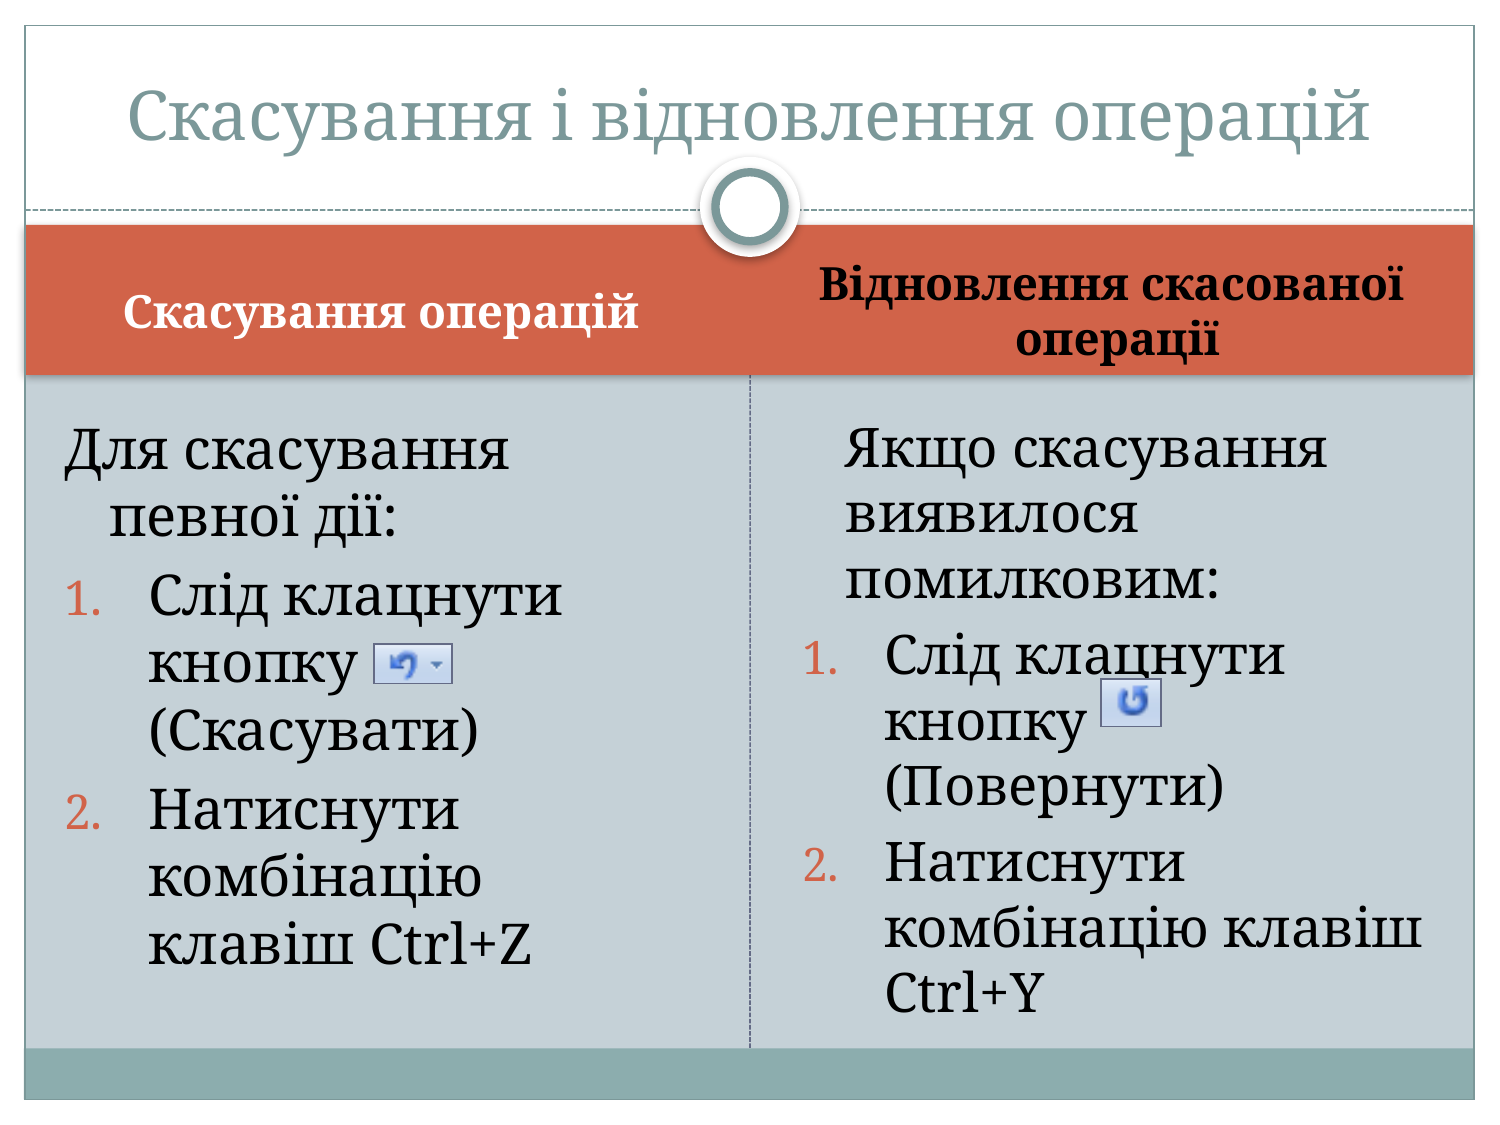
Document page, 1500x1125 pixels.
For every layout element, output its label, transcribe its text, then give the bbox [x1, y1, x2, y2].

list Якщо скасування виявилося помилковим: Слід клацнути кнопку (Повернути) Натиснути комбінацію клавіш Ctrl+Y [787, 405, 1450, 1033]
list Скасування операцій [48, 249, 714, 371]
title Скасування і відновлення операцій [49, 37, 1450, 162]
picture [374, 644, 452, 683]
list Відновлення скасованої операції [785, 249, 1450, 371]
list Для скасування певної дії: Слід клацнути кнопку (Скасувати) Натиснути комбінацію клавіш Ctrl+Z [49, 405, 713, 1032]
picture [1101, 679, 1161, 727]
